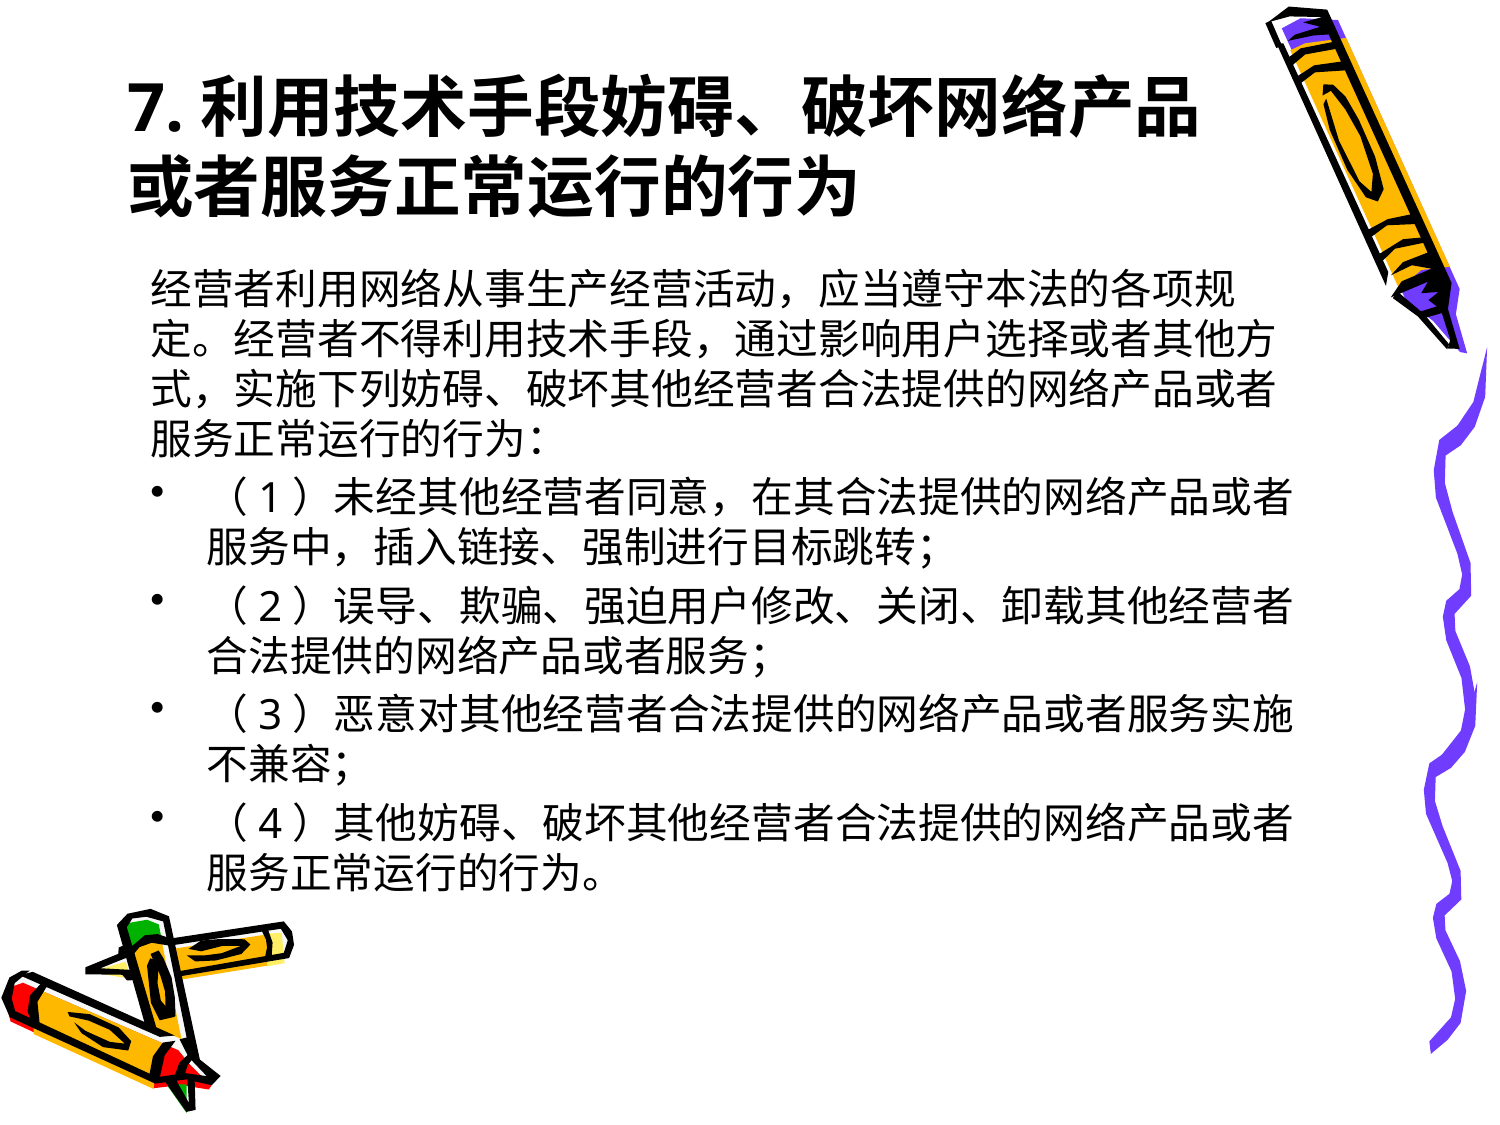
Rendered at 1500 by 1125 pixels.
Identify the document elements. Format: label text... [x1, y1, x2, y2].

title 7.利用技术手段妨碍、破坏网络产品或者服务正常运行的行为 [112, 24, 1240, 232]
list 经营者利用网络从事生产经营活动，应当遵守本法的各项规定。经营者不得利用技术手段，通过影响用户选择或者其他方式，实施下列妨碍、破坏其他经营者合法提供的网络产品或者服务正常运行的行为： （1）未经其他经营者同意，在其合法提供的网络产品或者服务中，插入链接、强制进行目标跳转； （2）误导、欺骗、强迫用户修改、关闭、卸载其他经营者合法提供的网络产品或者服务； （3）恶意对其他经营者合法提供的网络产品或者服务实施不兼容； （4）其他妨碍、破坏其他经营者合法提供的网络产品或者服务正常运行的行为。 [135, 255, 1318, 918]
